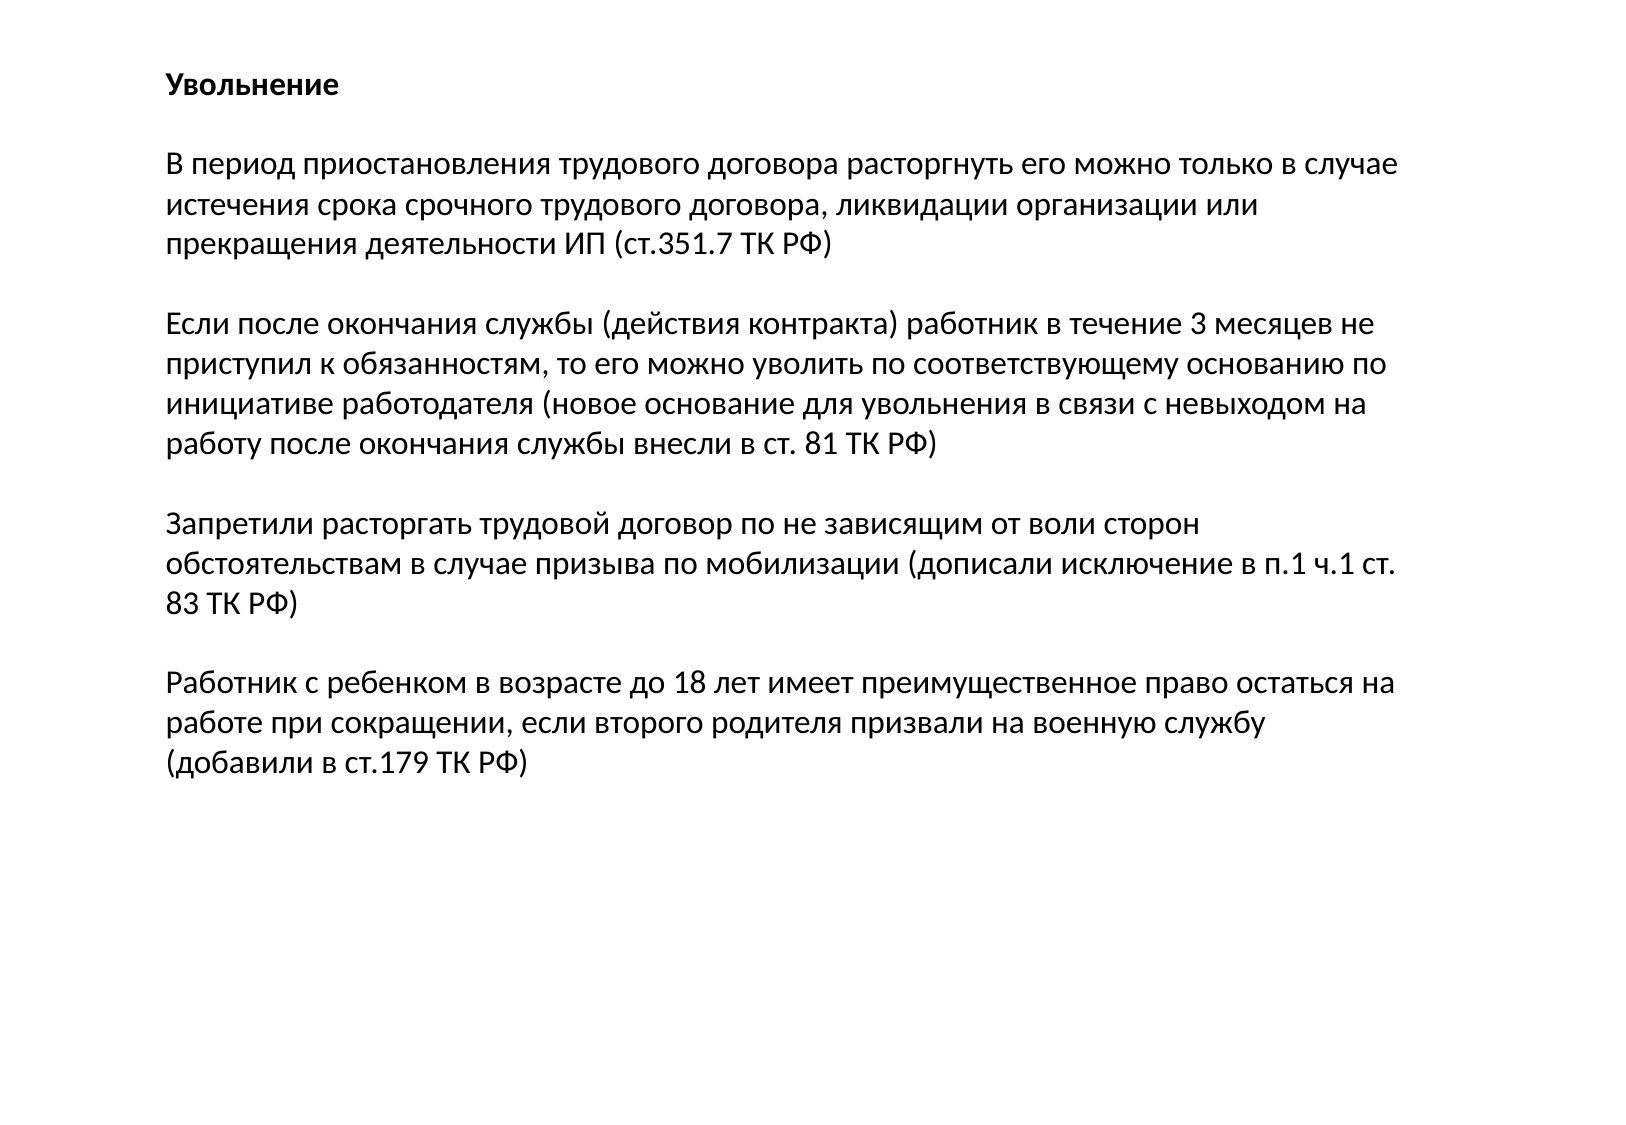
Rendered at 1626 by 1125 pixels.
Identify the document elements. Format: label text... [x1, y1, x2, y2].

text_box Увольнение В период приостановления трудового договора расторгнуть его можно только в случае истечения срока срочного трудового договора, ликвидации организации или прекращения деятельности ИП (ст.351.7 ТК РФ) Если после окончания службы (действия контракта) работник в течение 3 месяцев не приступил к обязанностям, то его можно уволить по соответствующему основанию по инициативе работодателя (новое основание для увольнения в связи с невыходом на работу после окончания службы внесли в ст. 81 ТК РФ) Запретили расторгать трудовой договор по не зависящим от воли сторон обстоятельствам в случае призыва по мобилизации (дописали исключение в п.1 ч.1 ст. 83 ТК РФ) Работник с ребенком в возрасте до 18 лет имеет преимущественное право остаться на работе при сокращении, если второго родителя призвали на военную службу (добавили в ст.179 ТК РФ) [150, 54, 1427, 828]
